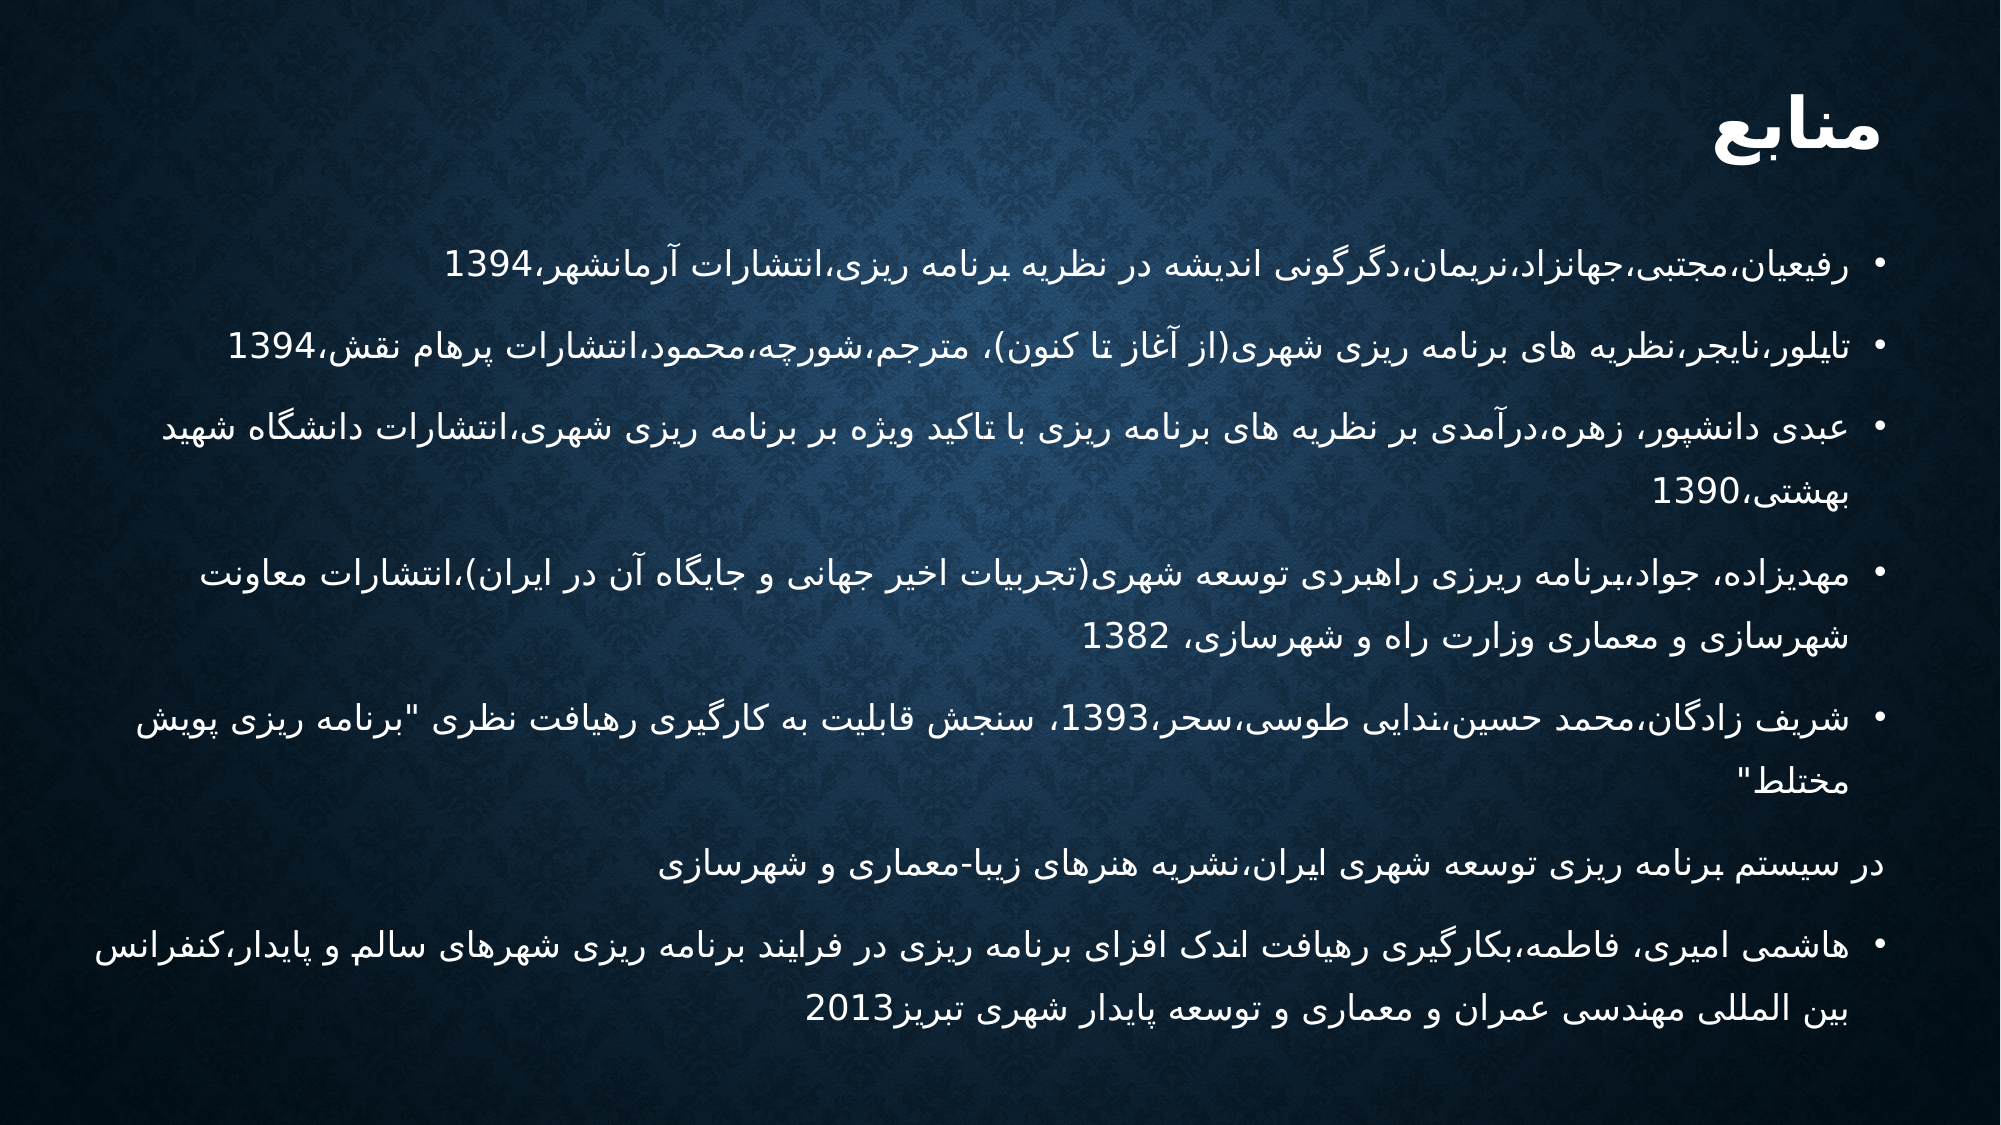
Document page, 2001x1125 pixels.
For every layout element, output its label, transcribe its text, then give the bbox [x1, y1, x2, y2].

list رفیعیان،مجتبی،جهانزاد،نریمان،دگرگونی اندیشه در نظریه برنامه ریزی،انتشارات آرمانشهر،1394 تایلور،نایجر،نظریه های برنامه ریزی شهری(از آغاز تا کنون)، مترجم،شورچه،محمود،انتشارات پرهام نقش،1394 عبدی دانشپور، زهره،درآمدی بر نظریه های برنامه ریزی با تاکید ویژه بر برنامه ریزی شهری،انتشارات دانشگاه شهید بهشتی،1390 مهدیزاده، جواد،برنامه ریرزی راهبردی توسعه شهری(تجربیات اخیر جهانی و جایگاه آن در ایران)،انتشارات معاونت شهرسازی و معماری وزارت راه و شهرسازی، 1382 شریف زادگان،محمد حسین،ندایی طوسی،سحر،1393، سنجش قابلیت به کارگیری رهیافت نظری "برنامه ریزی پویش مختلط" در سیستم برنامه ریزی توسعه شهری ایران،نشریه هنرهای زیبا-معماری و شهرسازی هاشمی امیری، فاطمه،بکارگیری رهیافت اندک افزای برنامه ریزی در فرایند برنامه ریزی شهرهای سالم و پایدار،کنفرانس بین المللی مهندسی عمران و معماری و توسعه پایدار شهری تبریز2013 [60, 212, 1900, 1038]
title منابع [201, 16, 1900, 212]
